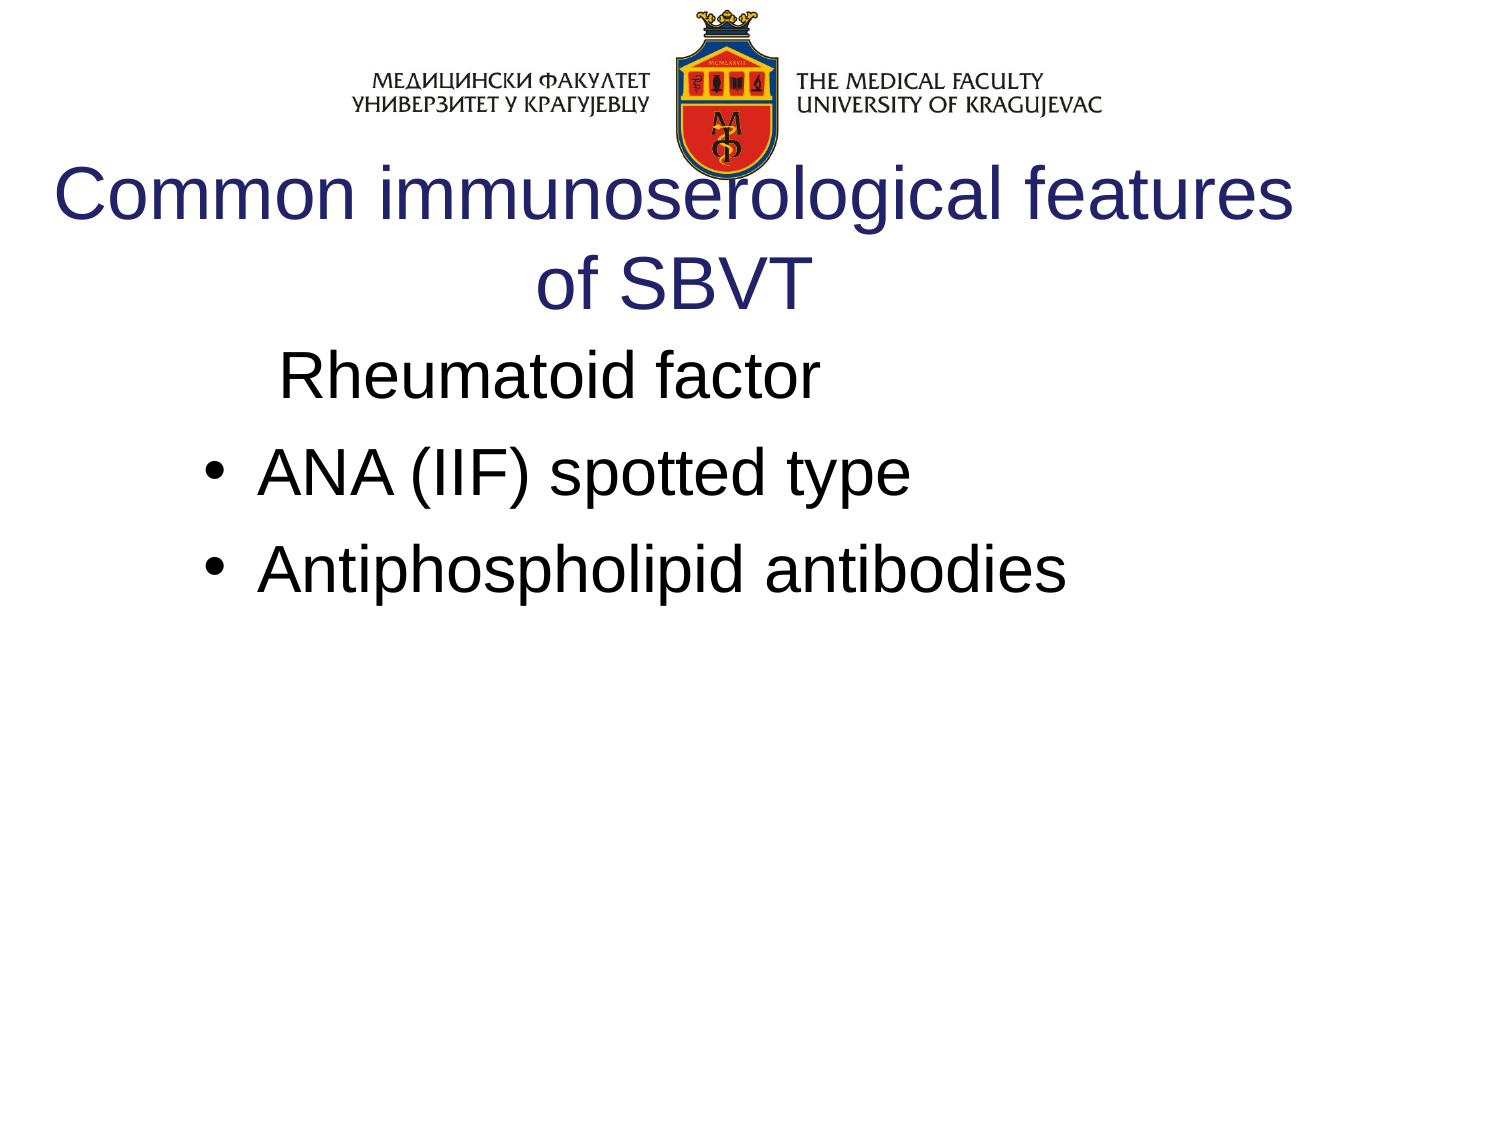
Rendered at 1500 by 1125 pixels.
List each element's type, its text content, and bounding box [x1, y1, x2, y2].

text_box Common immunoserological features of SBVT [0, 37, 1350, 433]
picture [328, 0, 1125, 37]
text_box Rheumatoid factor ANA (IIF) spotted type Antiphospholipid antibodies [187, 324, 1500, 1000]
